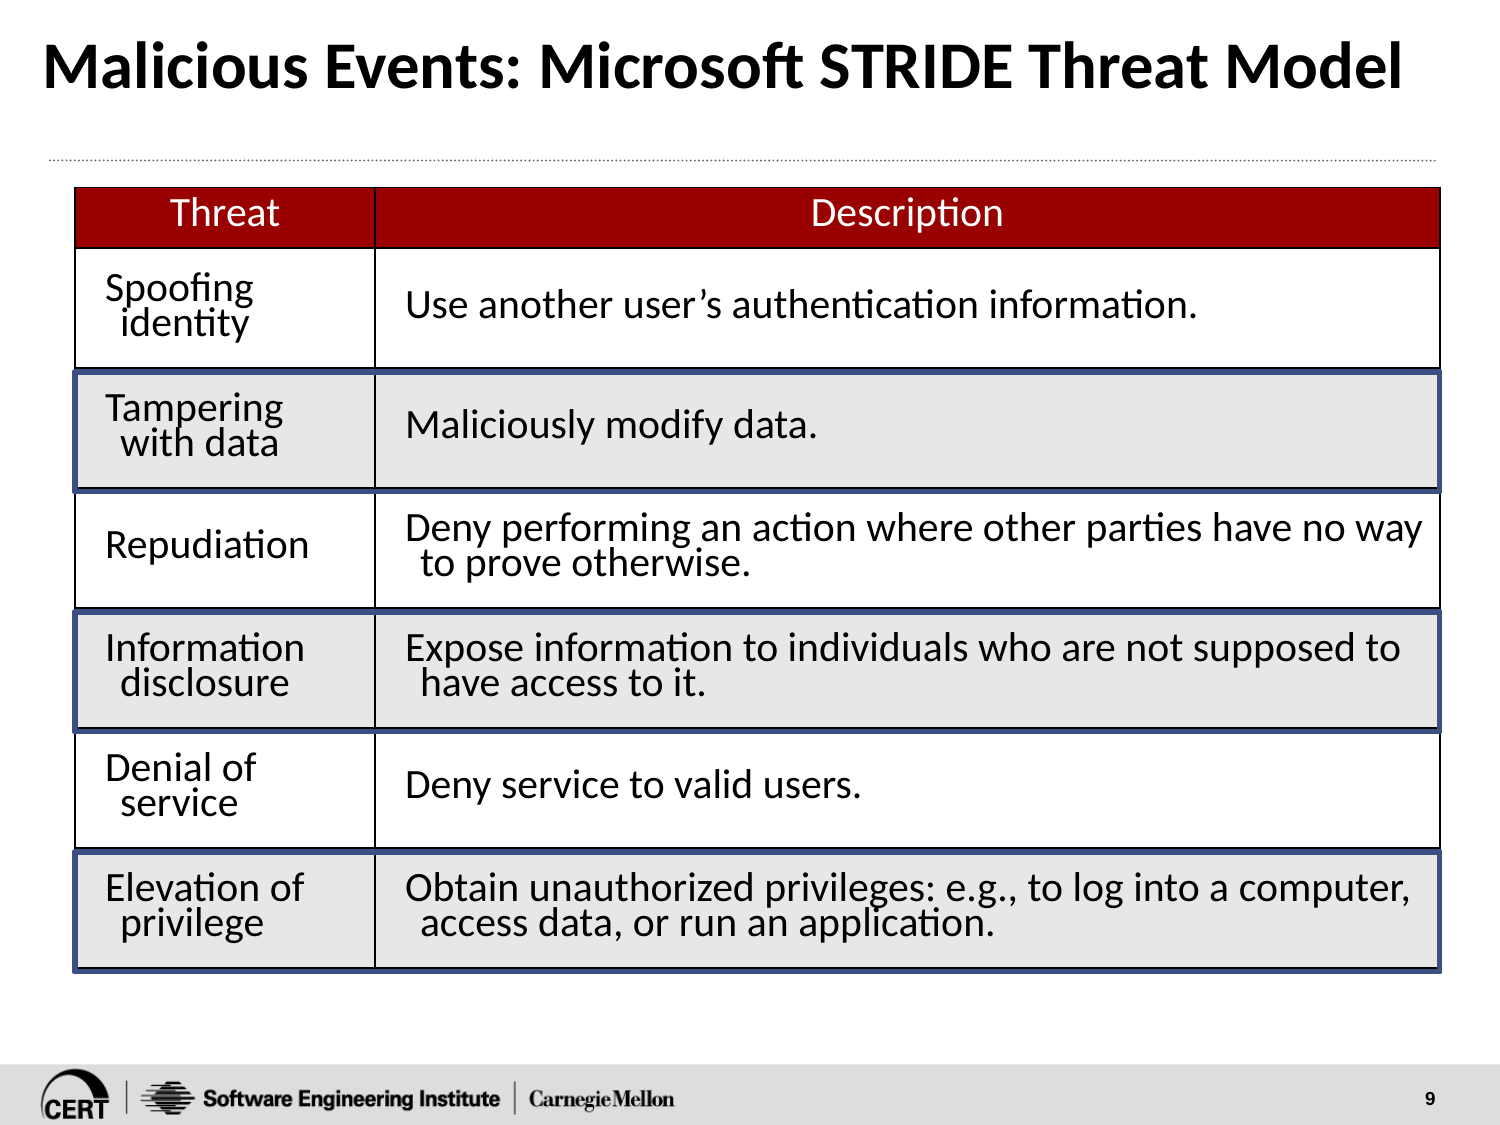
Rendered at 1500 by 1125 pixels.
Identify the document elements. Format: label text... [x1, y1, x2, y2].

text_box [74, 851, 1440, 972]
table_cell Deny performing an action where other parties have no way to prove otherwise. [376, 492, 1439, 607]
table_cell Denial of service [76, 732, 374, 847]
title Malicious Events: Microsoft STRIDE Threat Model [42, 37, 1434, 155]
table_header Threat [76, 188, 374, 247]
table_cell Repudiation [76, 492, 374, 607]
table_header Description [376, 188, 1439, 247]
text_box [74, 371, 1440, 492]
table_cell Use another user’s authentication information. [376, 249, 1439, 367]
picture [24, 1065, 688, 1125]
table_cell Deny service to valid users. [376, 732, 1439, 847]
table_cell Spoofing identity [76, 249, 374, 367]
text_box [74, 611, 1440, 732]
